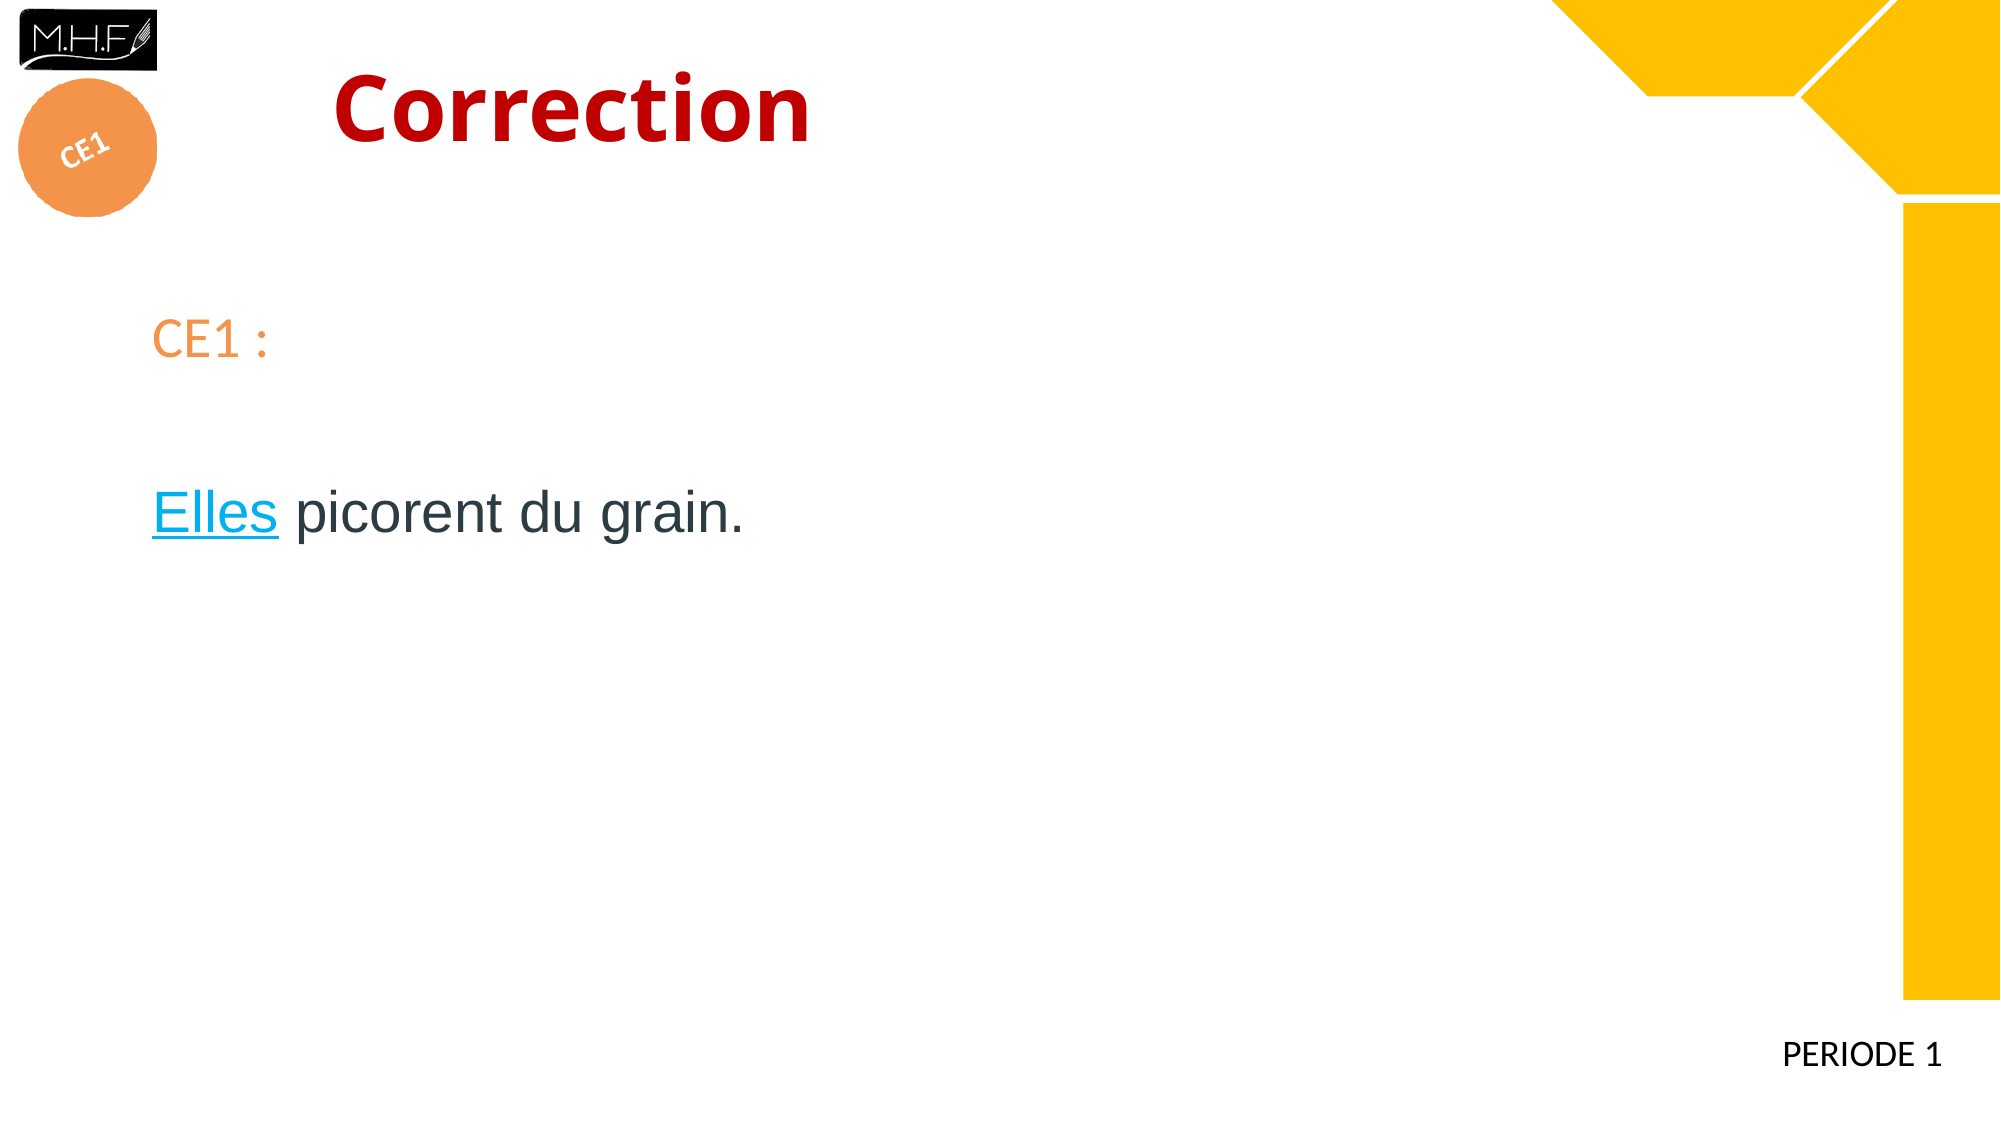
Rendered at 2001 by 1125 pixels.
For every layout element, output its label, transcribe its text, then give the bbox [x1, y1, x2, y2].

picture [16, 7, 157, 74]
text_box PERIODE 1 [1362, 1021, 1967, 1125]
text_box [1902, 202, 2000, 1001]
title Correction [316, 3, 1863, 221]
text_box [1549, 0, 1892, 98]
text_box [1799, 0, 2000, 196]
picture [18, 78, 157, 218]
list CE1 : Elles picorent du grain. [137, 299, 1863, 1014]
